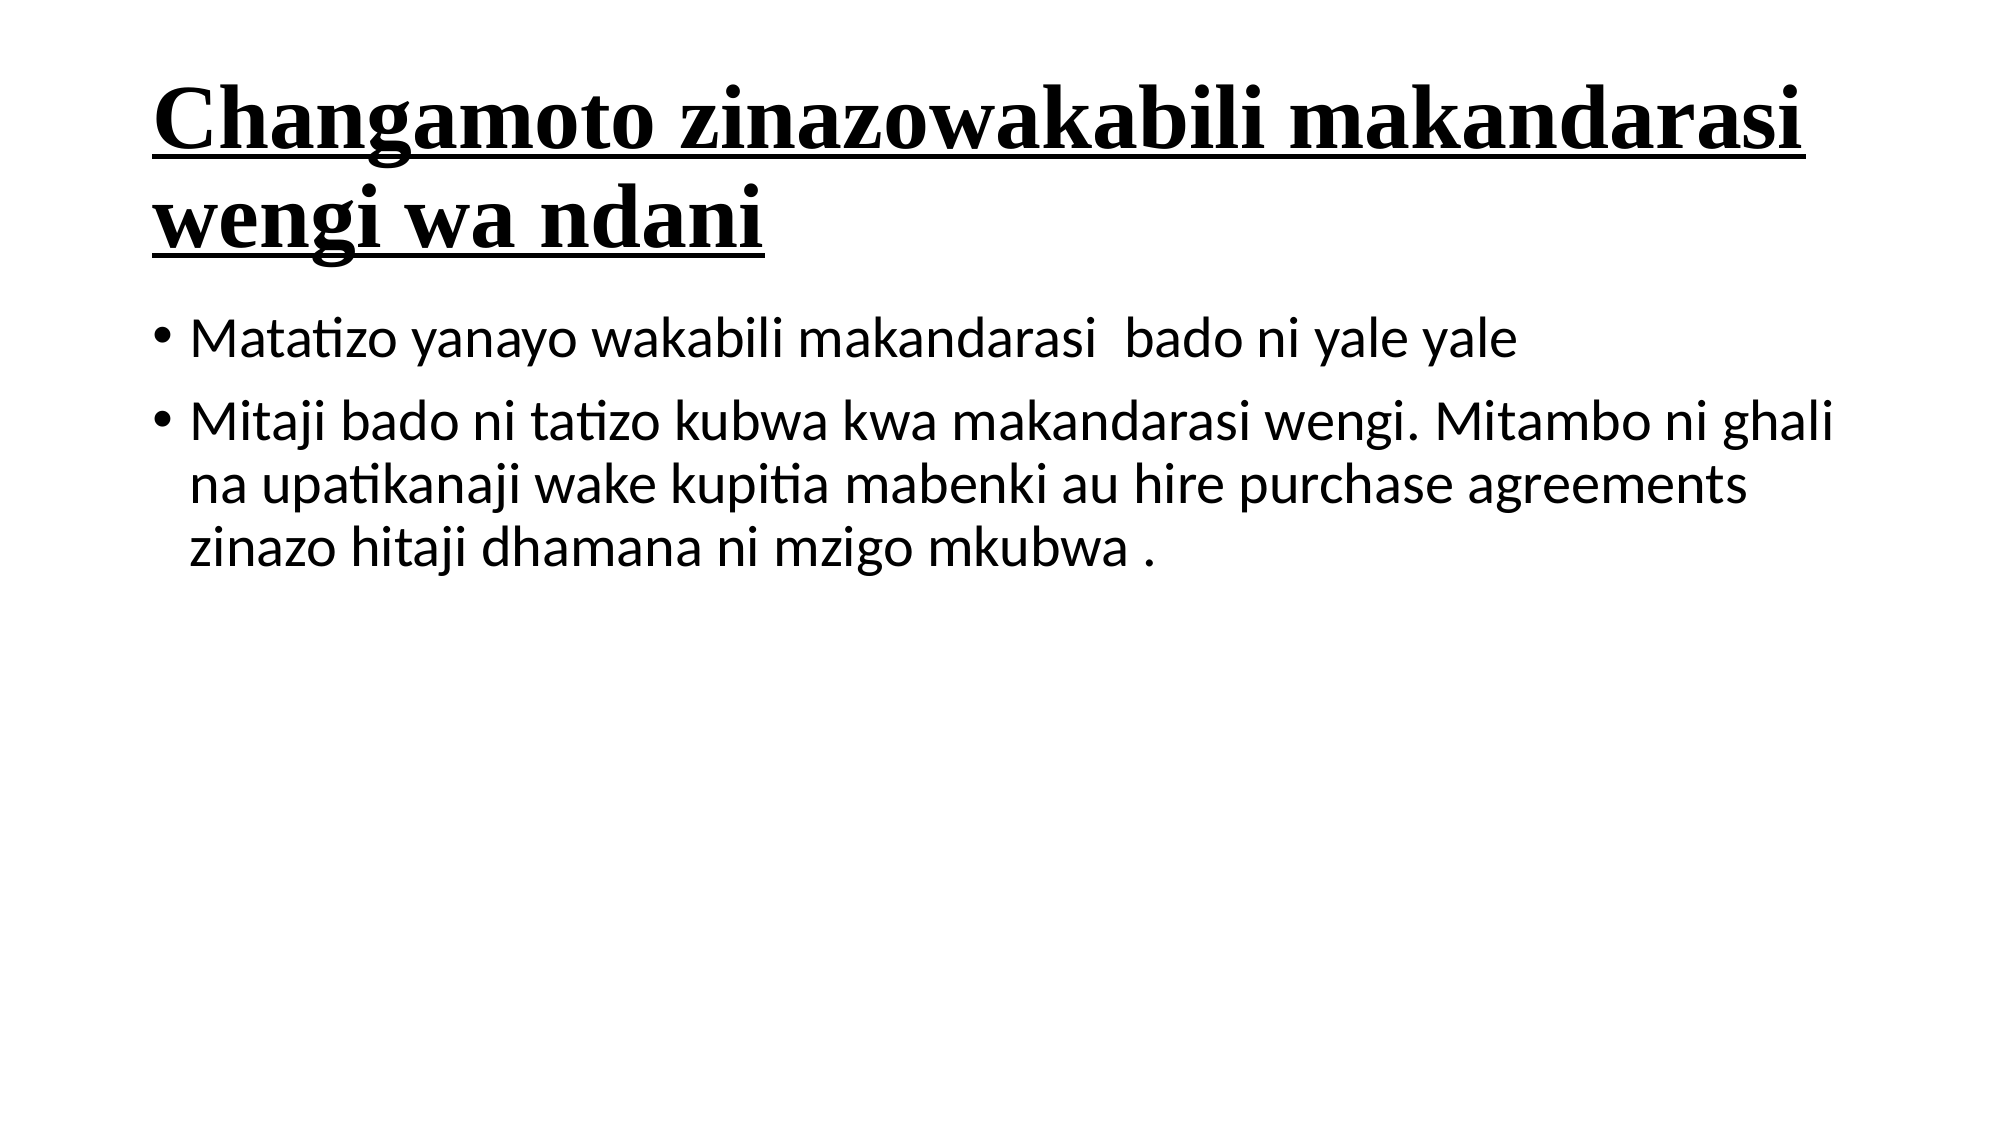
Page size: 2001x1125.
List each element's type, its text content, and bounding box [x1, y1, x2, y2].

title Changamoto zinazowakabili makandarasi wengi wa ndani [137, 59, 1863, 278]
list Matatizo yanayo wakabili makandarasi bado ni yale yale Mitaji bado ni tatizo kubwa kwa makandarasi wengi. Mitambo ni ghali na upatikanaji wake kupitia mabenki au hire purchase agreements zinazo hitaji dhamana ni mzigo mkubwa . [137, 299, 1863, 1014]
